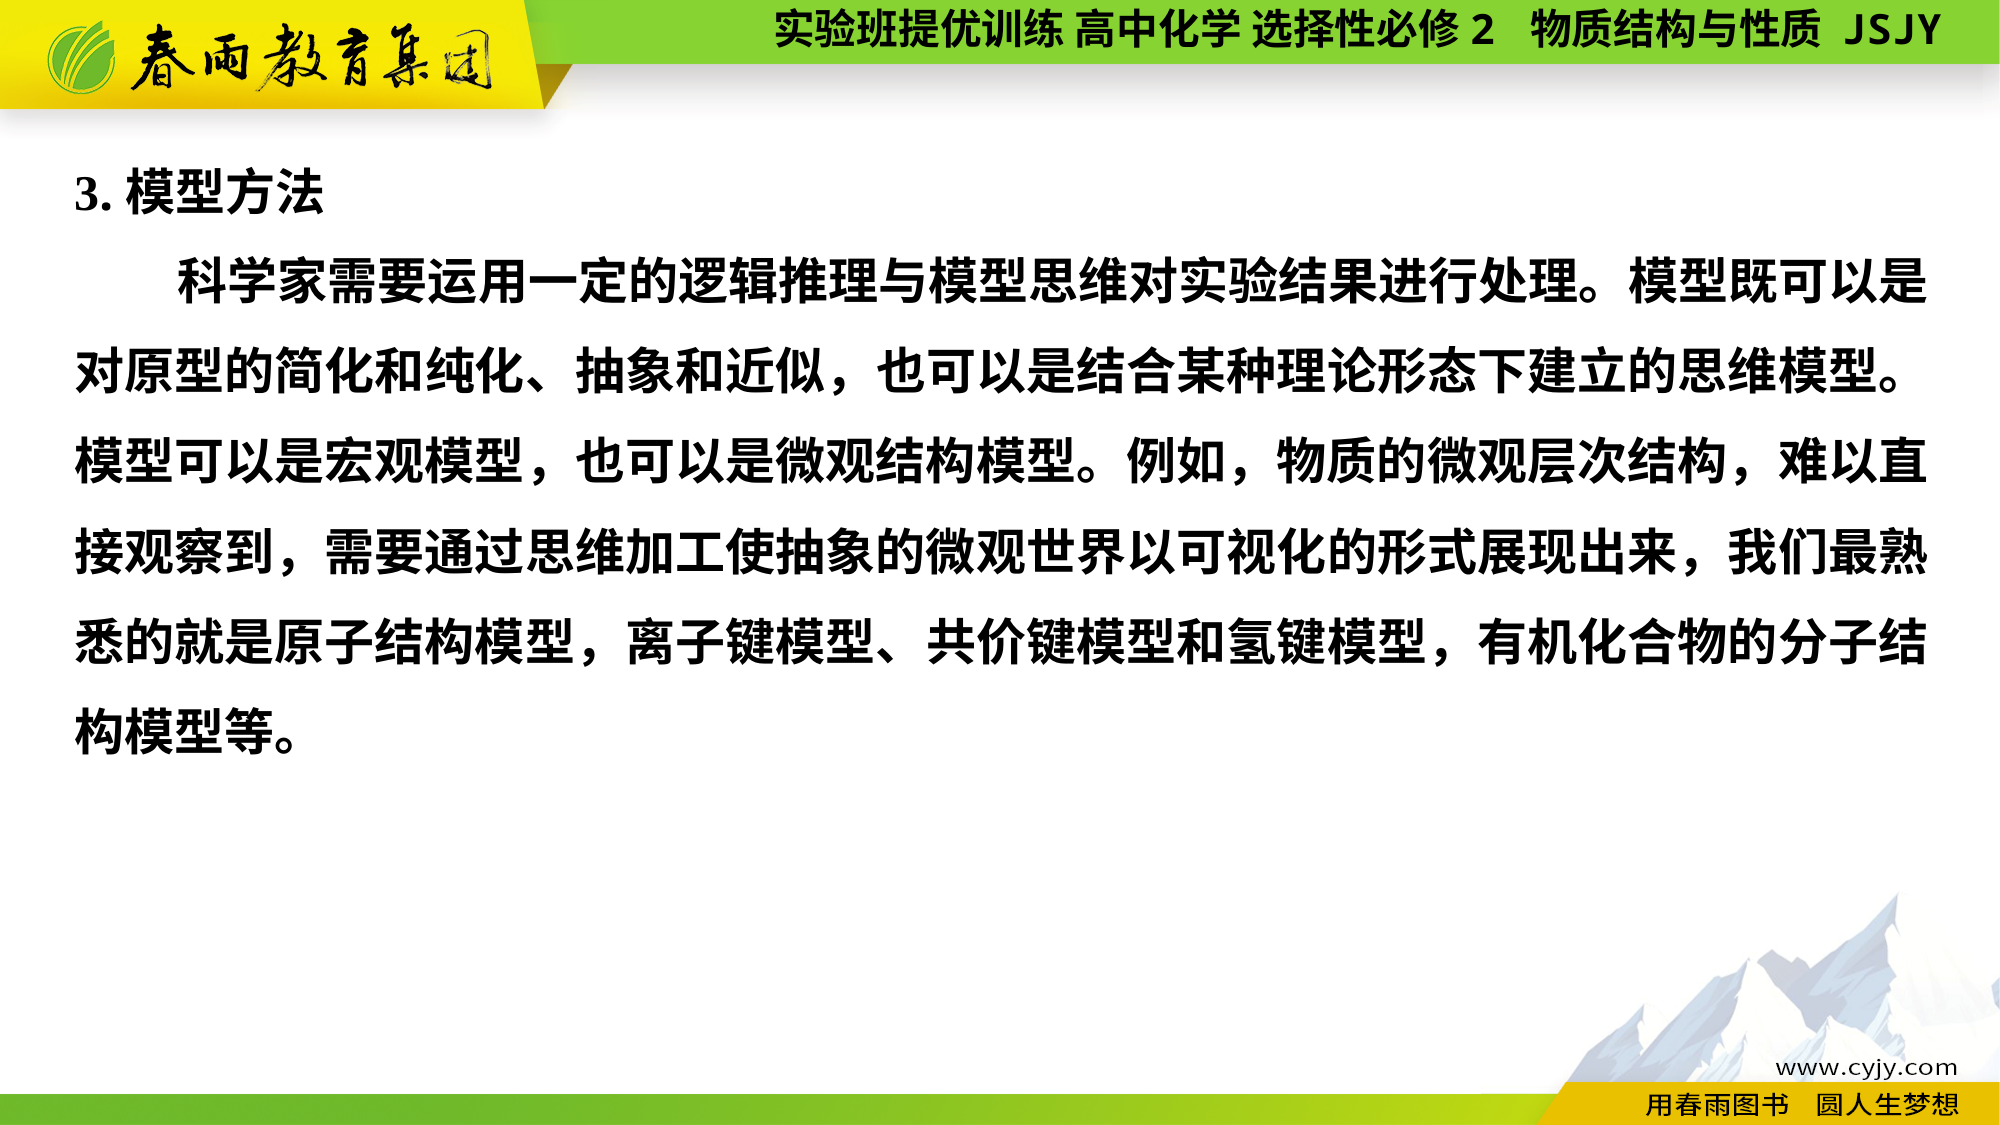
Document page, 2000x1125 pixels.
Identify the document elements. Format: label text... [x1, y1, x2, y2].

picture [0, 0, 2000, 1125]
list 3.模型方法 科学家需要运用一定的逻辑推理与模型思维对实验结果进行处理。模型既可以是对原型的简化和纯化、抽象和近似，也可以是结合某种理论形态下建立的思维模型。模型可以是宏观模型，也可以是微观结构模型。例如，物质的微观层次结构，难以直接观察到，需要通过思维加工使抽象的微观世界以可视化的形式展现出来，我们最熟悉的就是原子结构模型，离子键模型、共价键模型和氢键模型，有机化合物的分子结构模型等。 [59, 122, 1944, 774]
